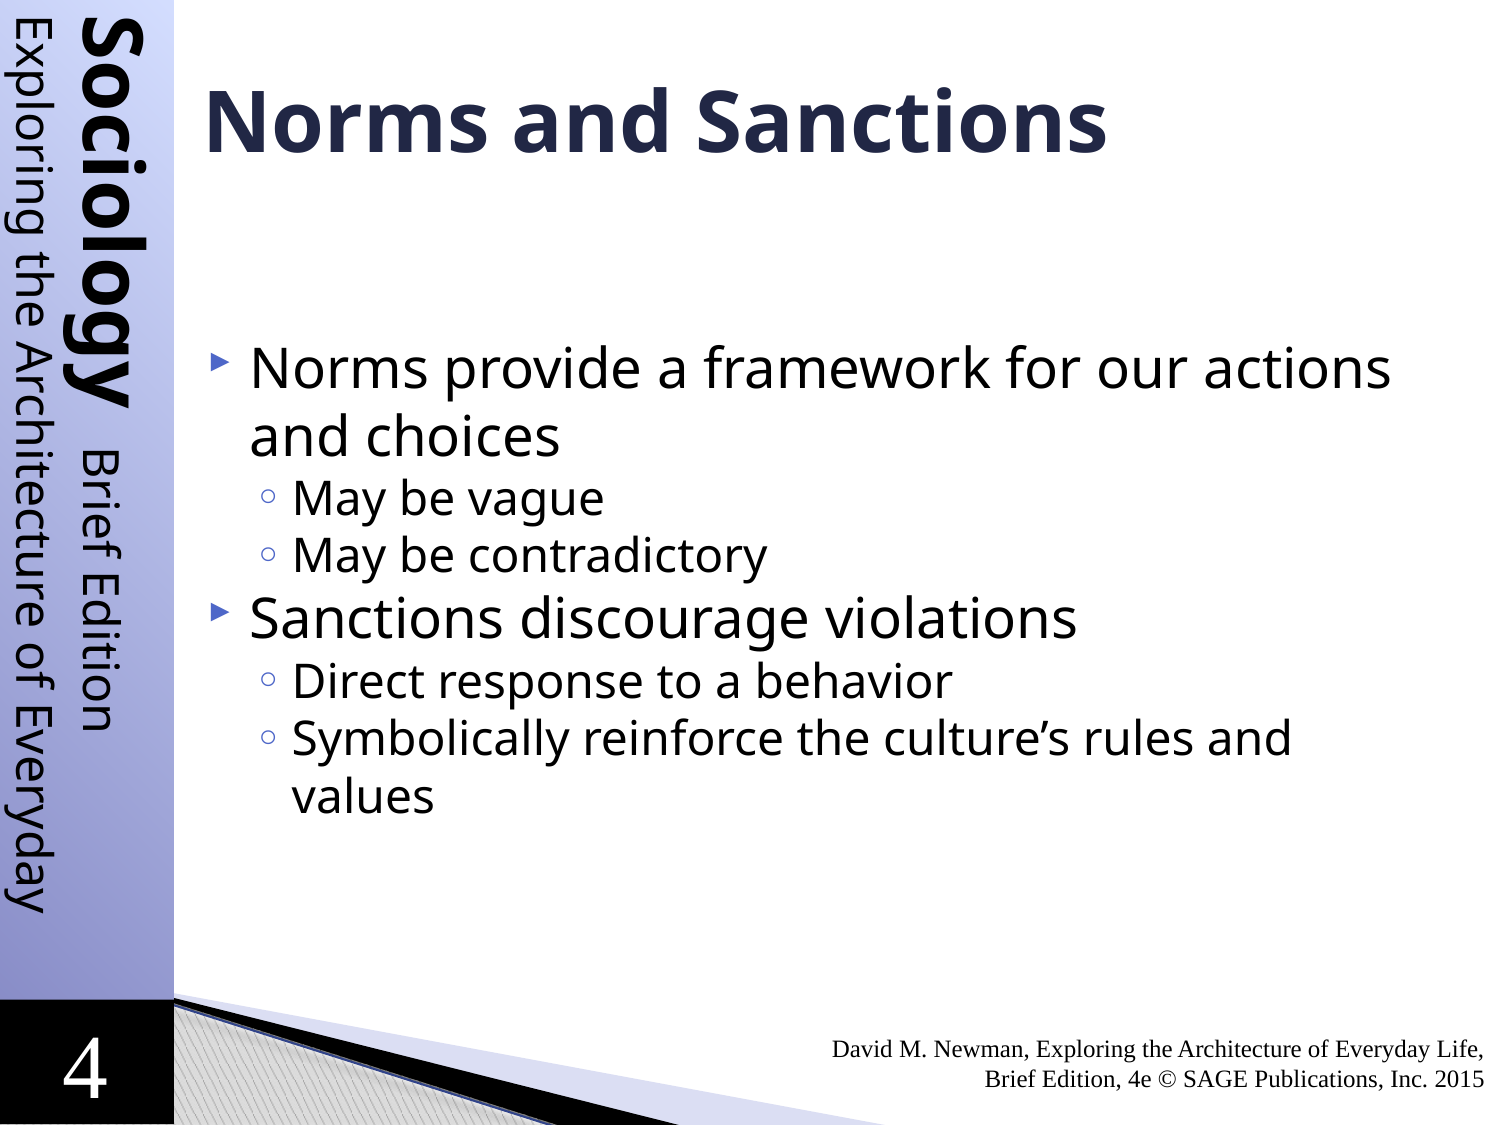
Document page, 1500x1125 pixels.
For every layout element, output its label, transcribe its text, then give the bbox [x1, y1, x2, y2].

title Norms and Sanctions [187, 24, 1500, 213]
picture [378, 1068, 558, 1125]
list Norms provide a framework for our actions and choices May be vague May be contradictory Sanctions discourage violations Direct response to a behavior Symbolically reinforce the culture’s rules and values [174, 324, 1450, 1068]
footer David M. Newman, Exploring the Architecture of Everyday Life, Brief Edition, 4e © SAGE Publications, Inc. 2015 [774, 1025, 1500, 1085]
